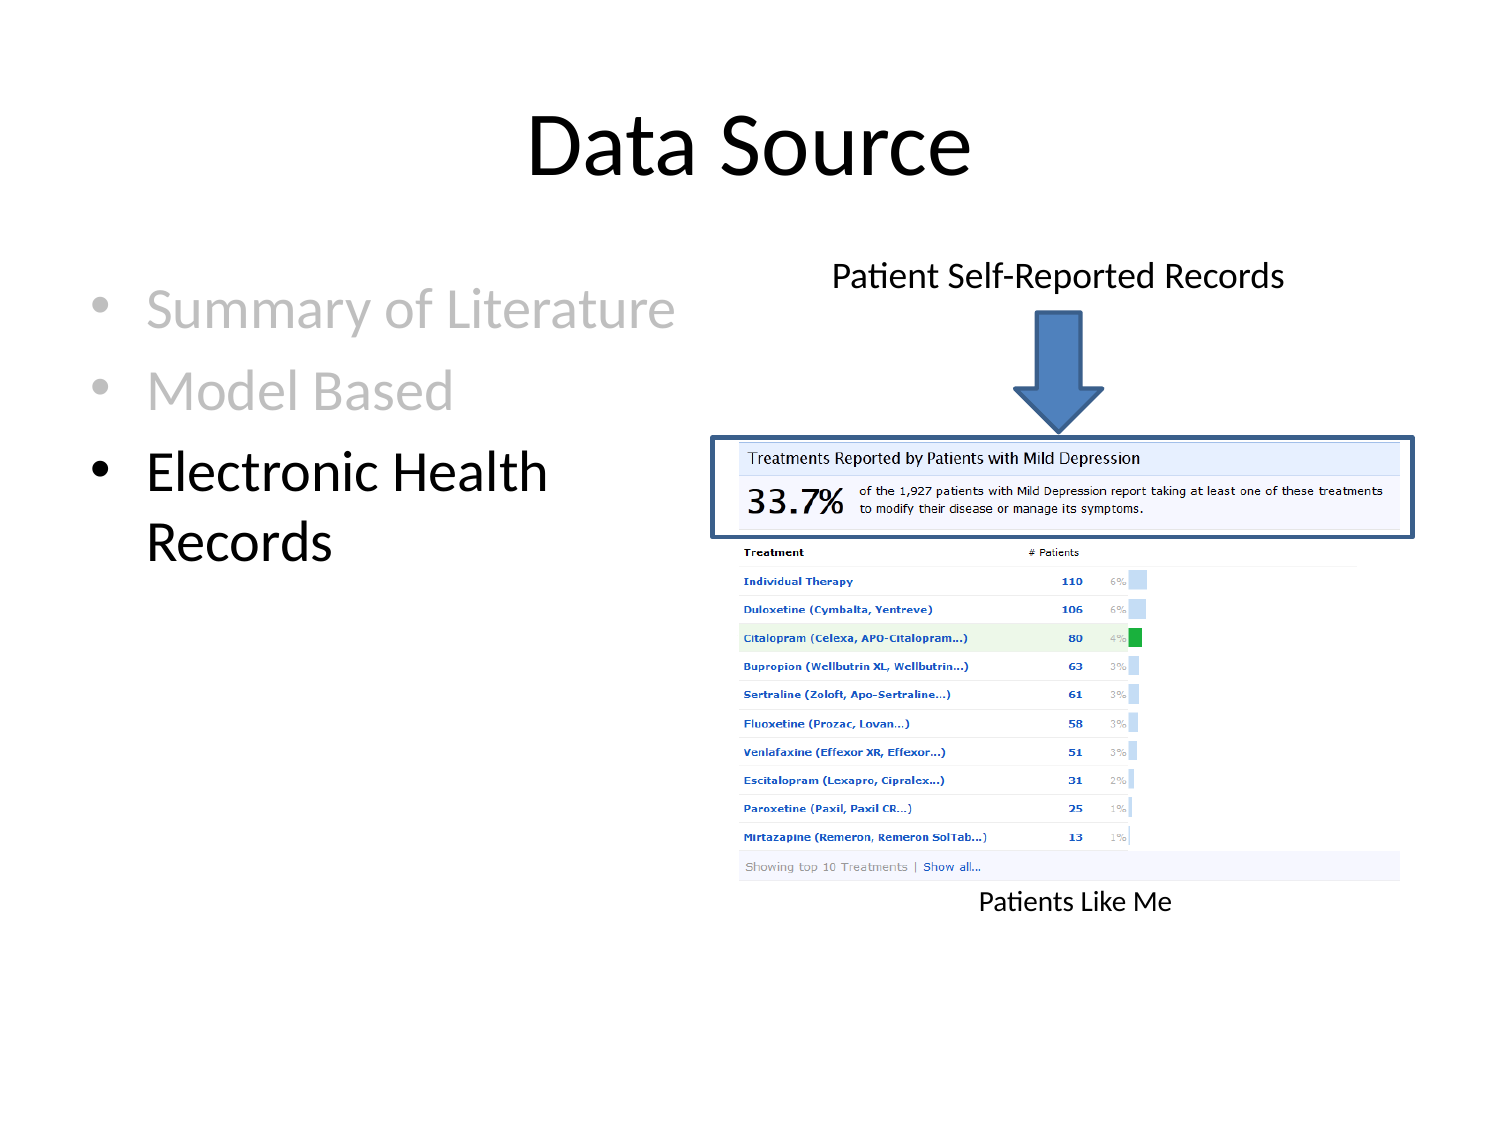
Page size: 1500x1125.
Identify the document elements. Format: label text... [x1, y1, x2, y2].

title Data Source [75, 45, 1425, 233]
text_box [710, 435, 738, 539]
text_box Patients Like Me [964, 896, 1188, 925]
text_box Patient Self-Reported Records [817, 243, 1301, 304]
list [737, 437, 1401, 888]
text_box [1397, 435, 1415, 539]
list Summary of Literature Model Based Electronic Health Records [75, 262, 738, 1005]
text_box [1012, 310, 1105, 435]
